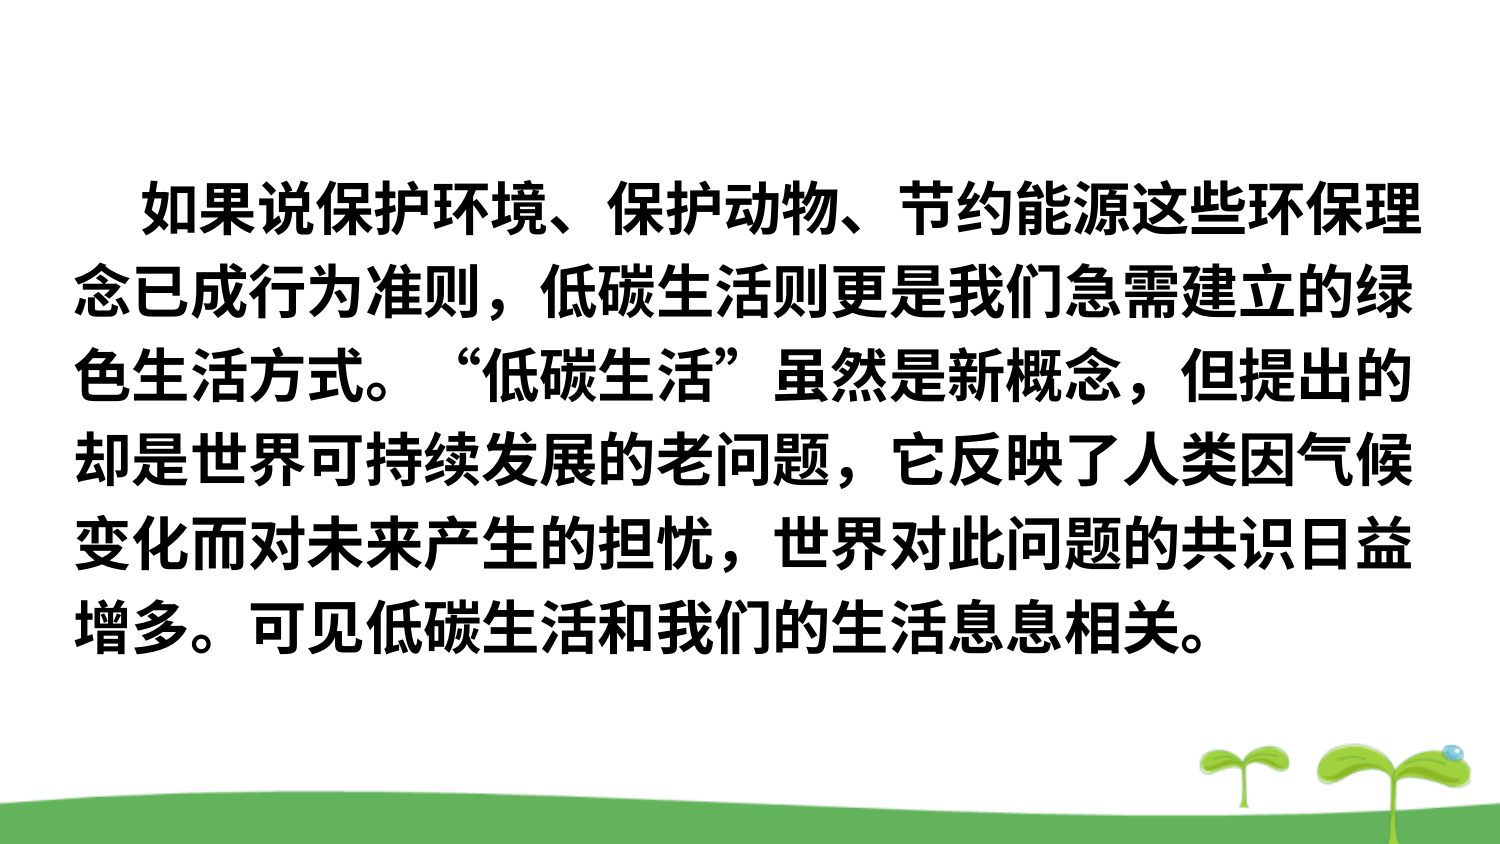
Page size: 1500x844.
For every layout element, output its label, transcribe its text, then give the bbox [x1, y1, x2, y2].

picture [0, 0, 1500, 844]
text_box 如果说保护环境、保护动物、节约能源这些环保理念已成行为准则，低碳生活则更是我们急需建立的绿色生活方式。“低碳生活”虽然是新概念，但提出的却是世界可持续发展的老问题，它反映了人类因气候变化而对未来产生的担忧，世界对此问题的共识日益增多。可见低碳生活和我们的生活息息相关。 [59, 150, 1441, 669]
